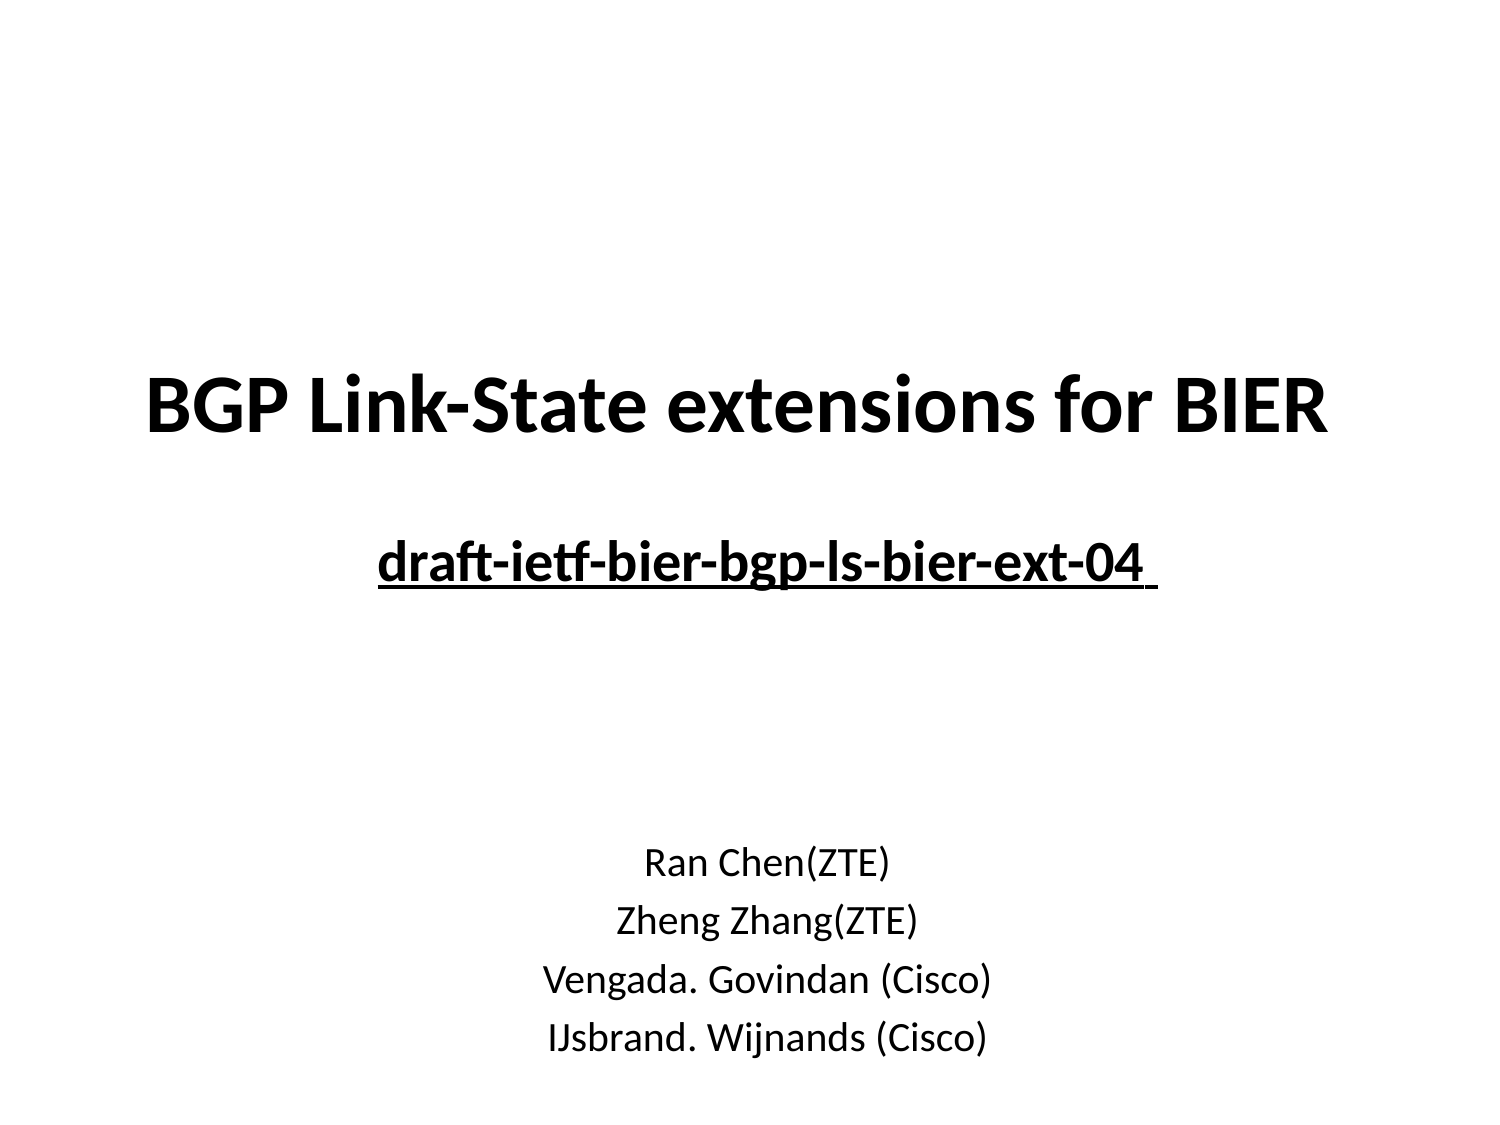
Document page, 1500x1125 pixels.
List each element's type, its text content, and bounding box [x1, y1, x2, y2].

subtitle draft-ietf-bier-bgp-ls-bier-ext-04 Ran Chen(ZTE) Zheng Zhang(ZTE) Vengada. Govindan (Cisco) IJsbrand. Wijnands (Cisco) [135, 515, 1400, 1090]
title BGP Link-State extensions for BIER [100, 278, 1376, 521]
